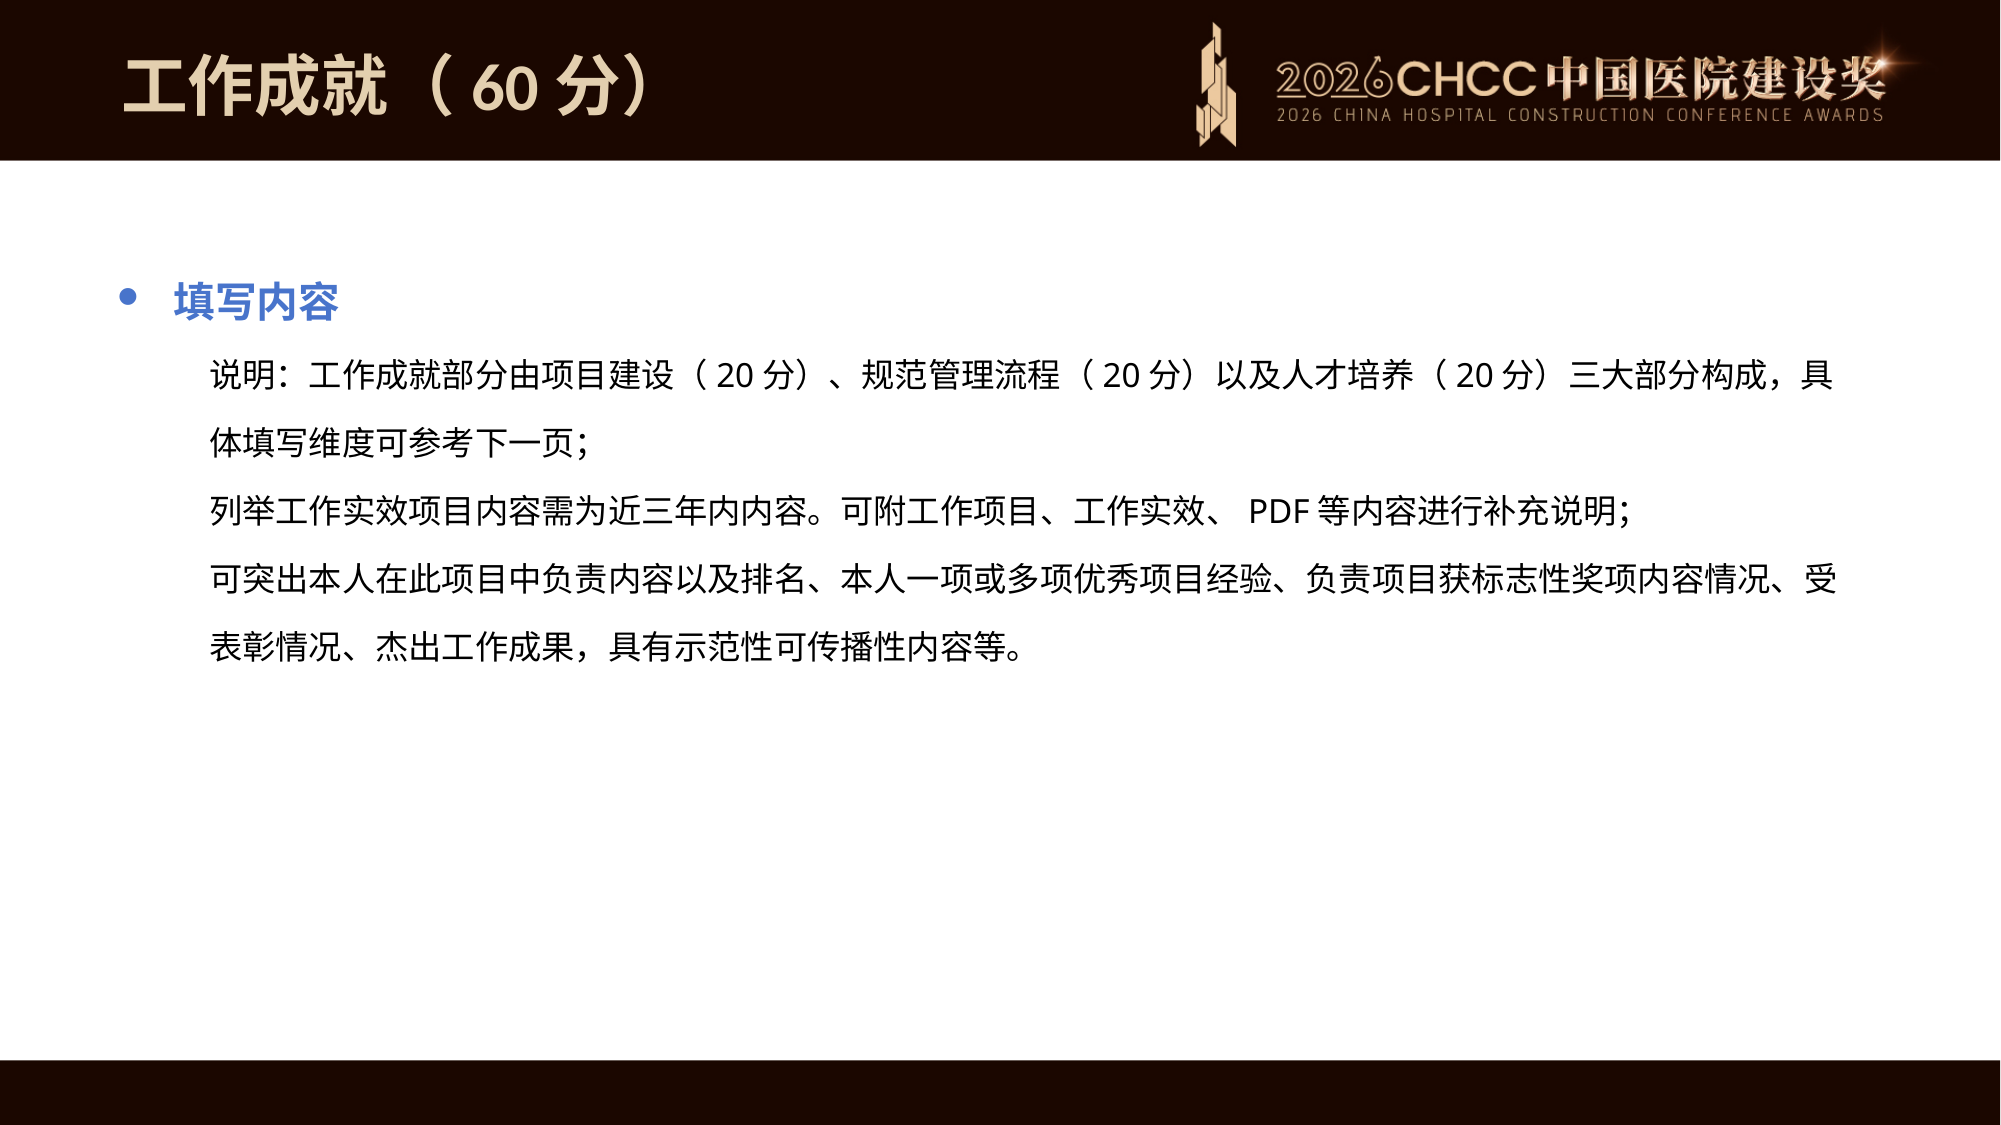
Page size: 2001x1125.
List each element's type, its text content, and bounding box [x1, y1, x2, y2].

text_box 说明：工作成就部分由项目建设（20分）、规范管理流程（20分）以及人才培养（20分）三大部分构成，具体填写维度可参考下一页； 列举工作实效项目内容需为近三年内内容。可附工作项目、工作实效、PDF等内容进行补充说明； 可突出本人在此项目中负责内容以及排名、本人一项或多项优秀项目经验、负责项目获标志性奖项内容情况、受表彰情况、杰出工作成果，具有示范性可传播性内容等。 [150, 326, 1850, 917]
picture [0, 0, 2001, 1125]
text_box 工作成就（60分） [106, 36, 748, 132]
text_box 填写内容 [117, 244, 934, 327]
